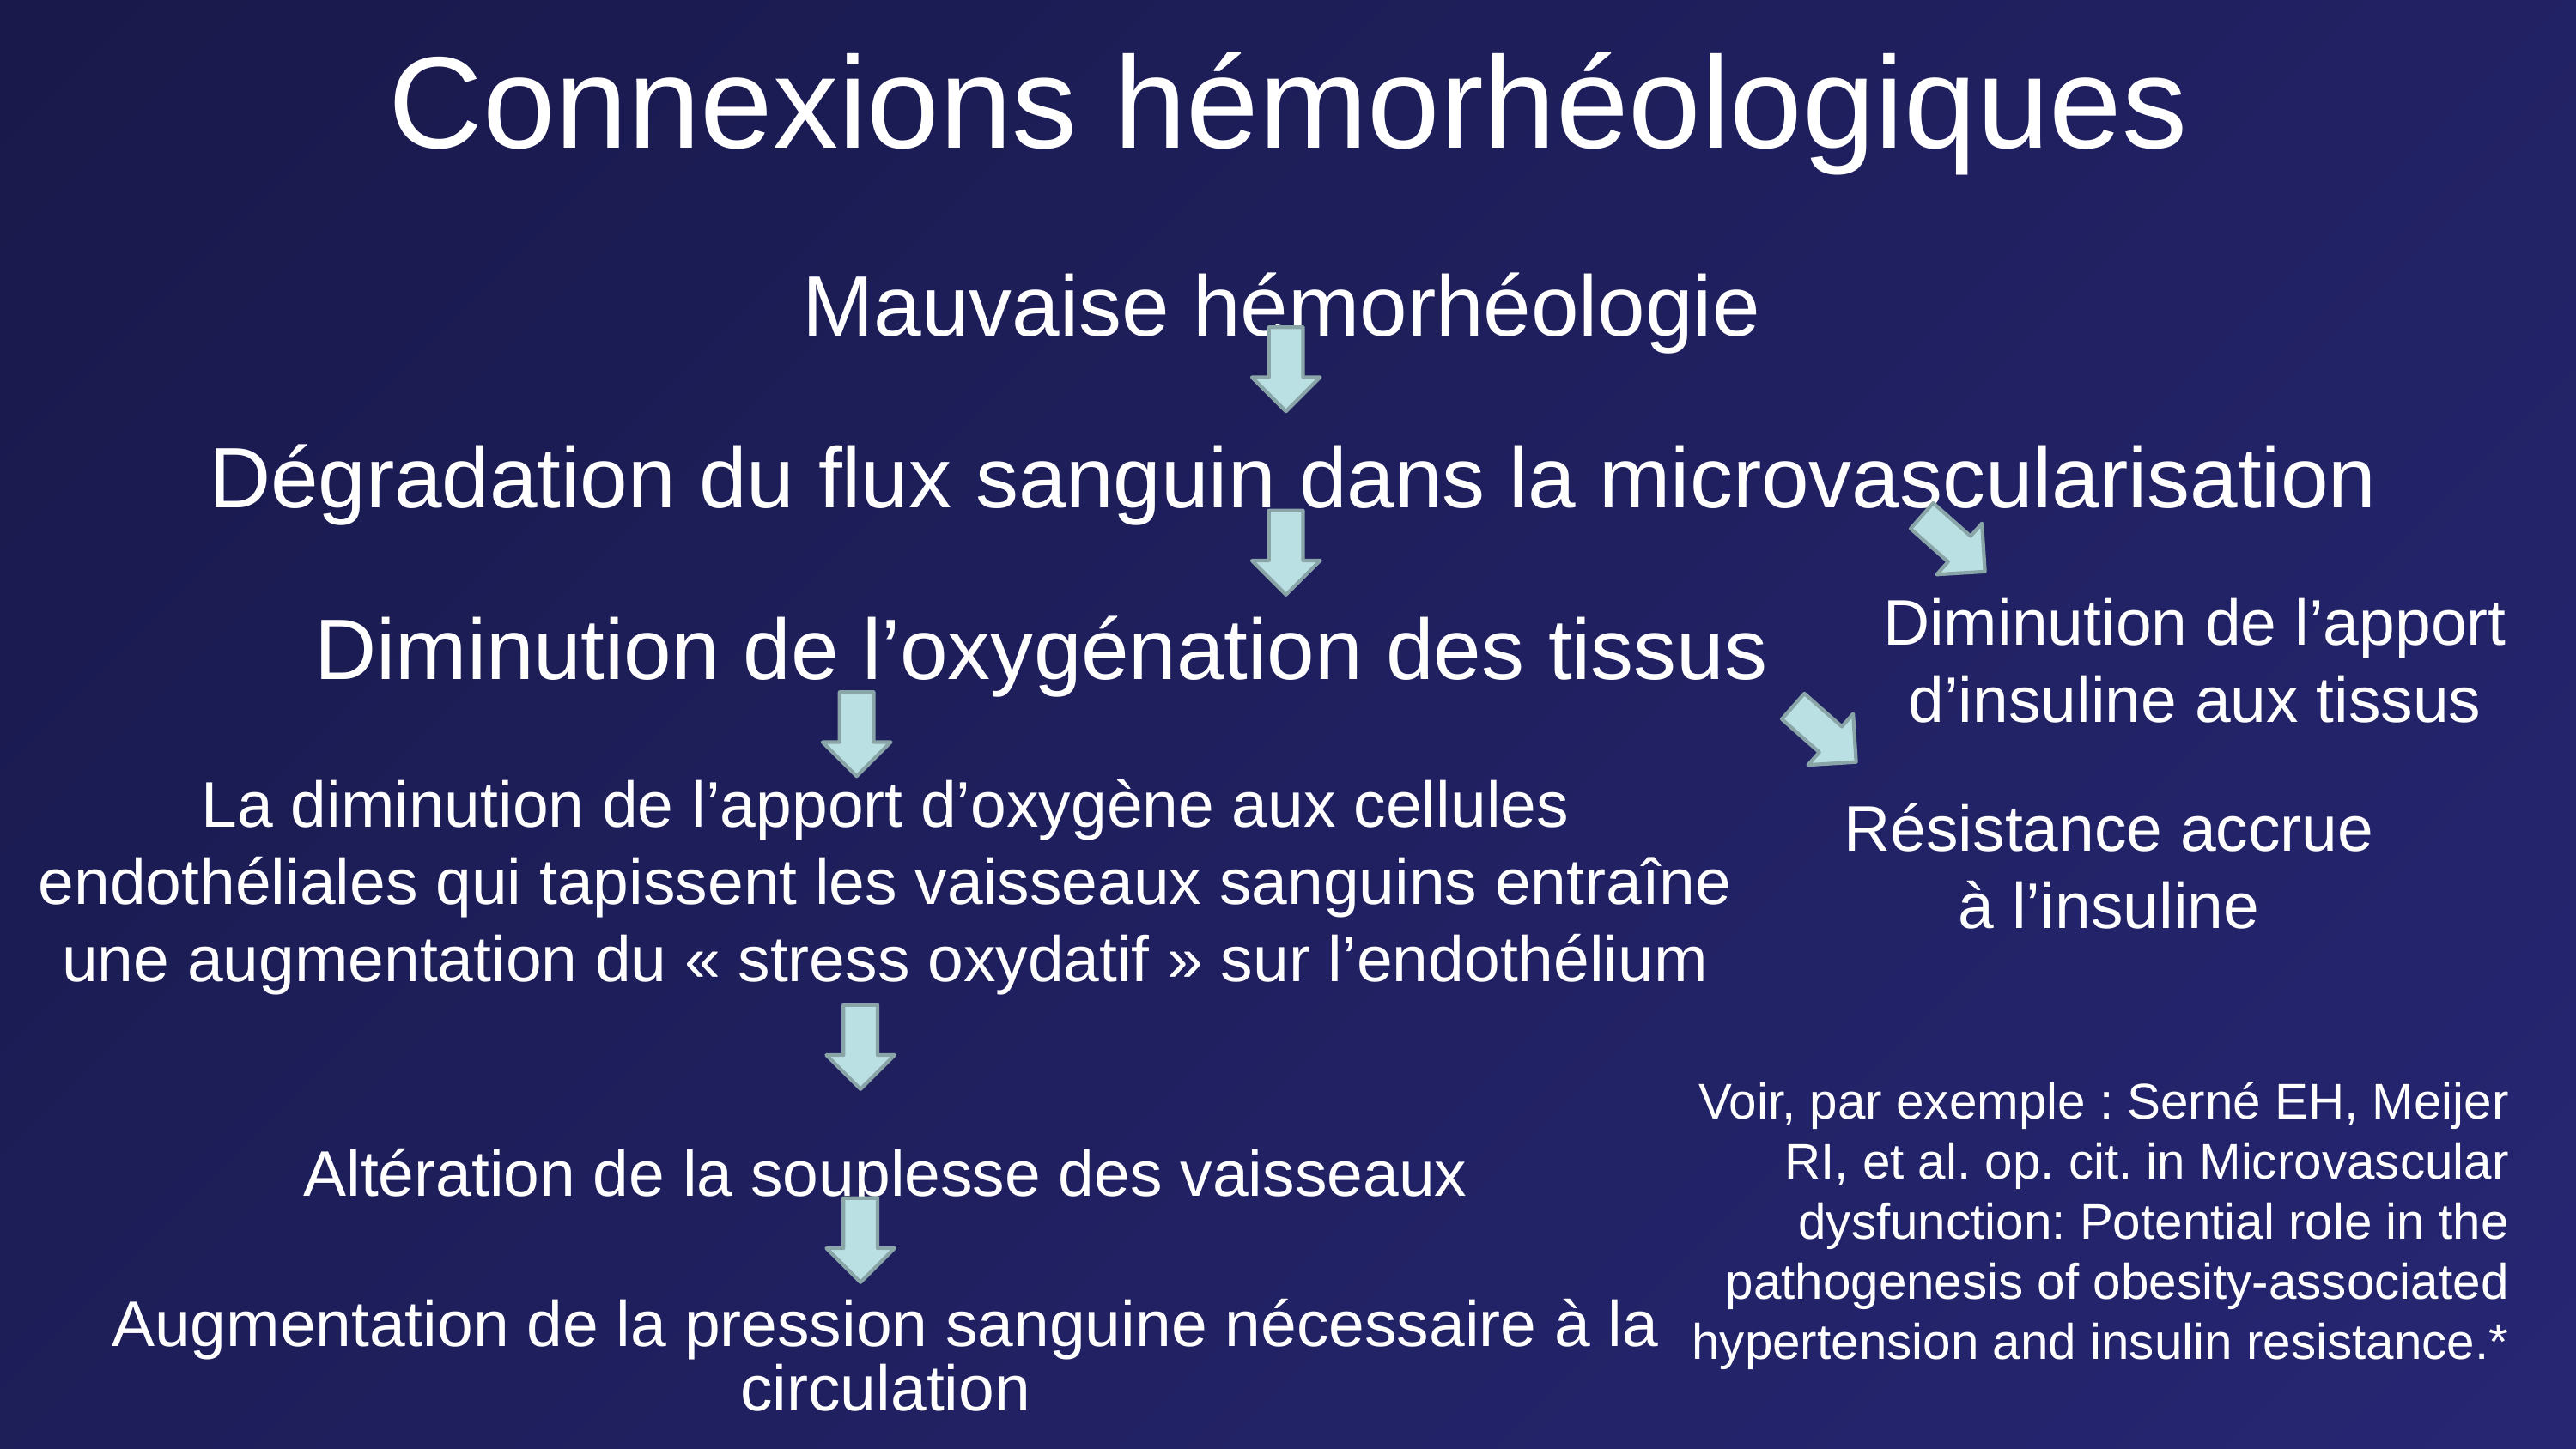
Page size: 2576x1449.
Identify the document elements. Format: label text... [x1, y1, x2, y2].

text_box Voir, par exemple : Serné EH, Meijer RI, et al. op. cit. in Microvascular dysfunction: Potential role in the pathogenesis of obesity-associated hypertension and insulin resistance.* [1674, 1062, 2523, 1376]
text_box Résistance accrue à l’insuline [1824, 780, 2394, 948]
text_box La diminution de l’apport d’oxygène aux cellules endothéliales qui tapissent les vaisseaux sanguins entraîne une augmentation du « stress oxydatif » sur l’endothélium Altération de la souplesse des vaisseaux Augmentation de la pression sanguine nécessaire à la circulation [10, 756, 1760, 1430]
text_box [1908, 500, 1987, 577]
text_box [820, 690, 893, 779]
text_box [824, 1196, 896, 1284]
list Mauvaise hémorhéologie Dégradation du flux sanguin dans la microvascularisation Diminution de l’oxygénation des tissus [149, 187, 2437, 746]
text_box [1250, 508, 1322, 597]
text_box Diminution de l’apport d’insuline aux tissus [1845, 573, 2544, 742]
text_box [1779, 691, 1858, 767]
text_box [824, 1003, 896, 1091]
title Connexions hémorhéologiques [304, 27, 2272, 166]
text_box [1250, 325, 1322, 414]
